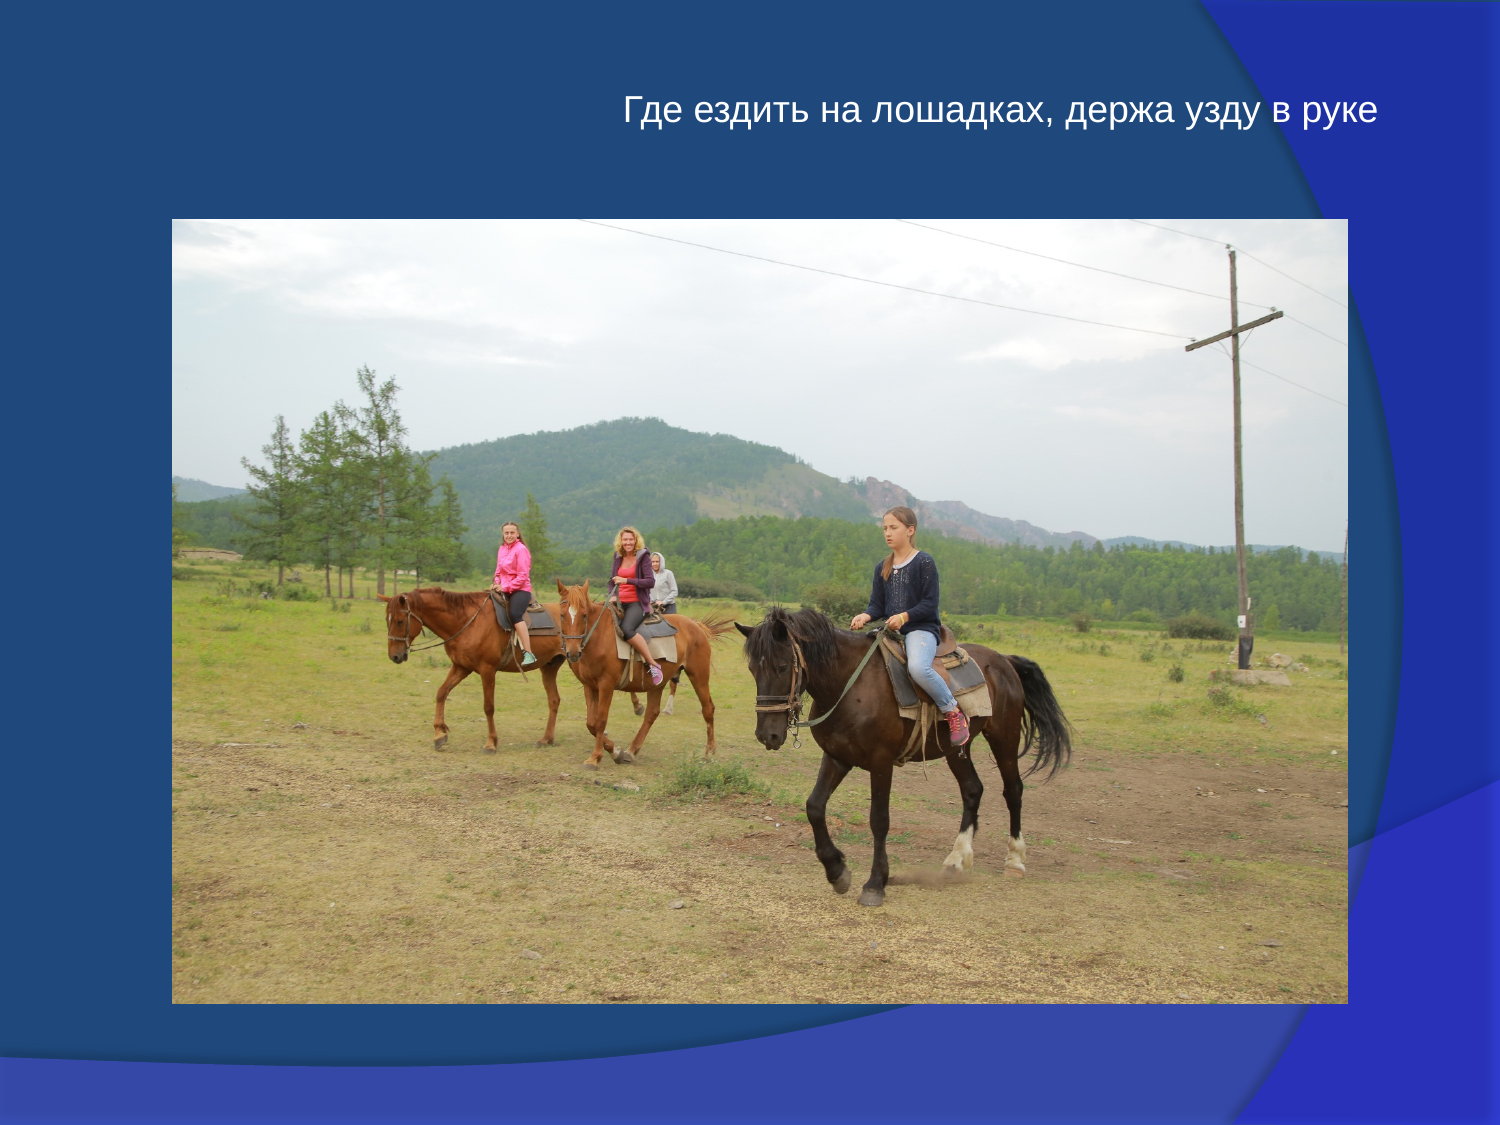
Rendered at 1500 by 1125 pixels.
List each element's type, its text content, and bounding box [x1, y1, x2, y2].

picture [171, 219, 1348, 1004]
text_box Где ездить на лошадках, держа узду в руке [608, 78, 1438, 138]
